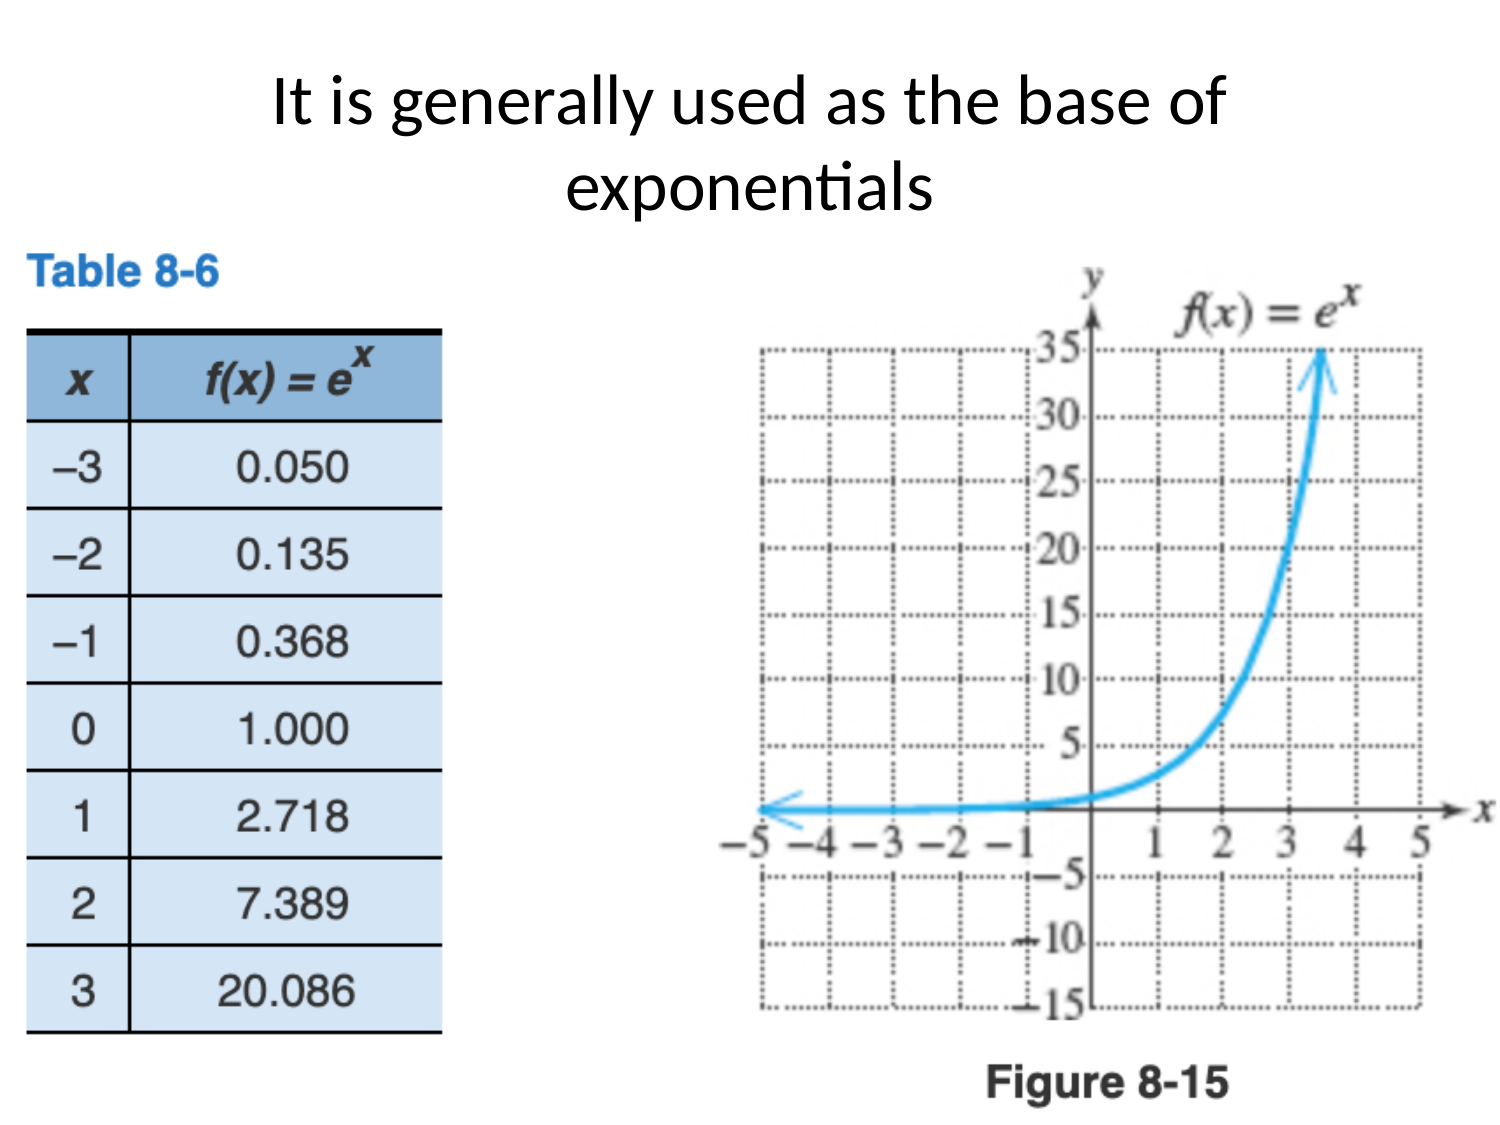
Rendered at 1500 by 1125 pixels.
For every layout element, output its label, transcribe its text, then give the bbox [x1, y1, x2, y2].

title It is generally used as the base of exponentials [75, 45, 1425, 230]
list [0, 231, 707, 1059]
picture [708, 232, 1500, 1123]
